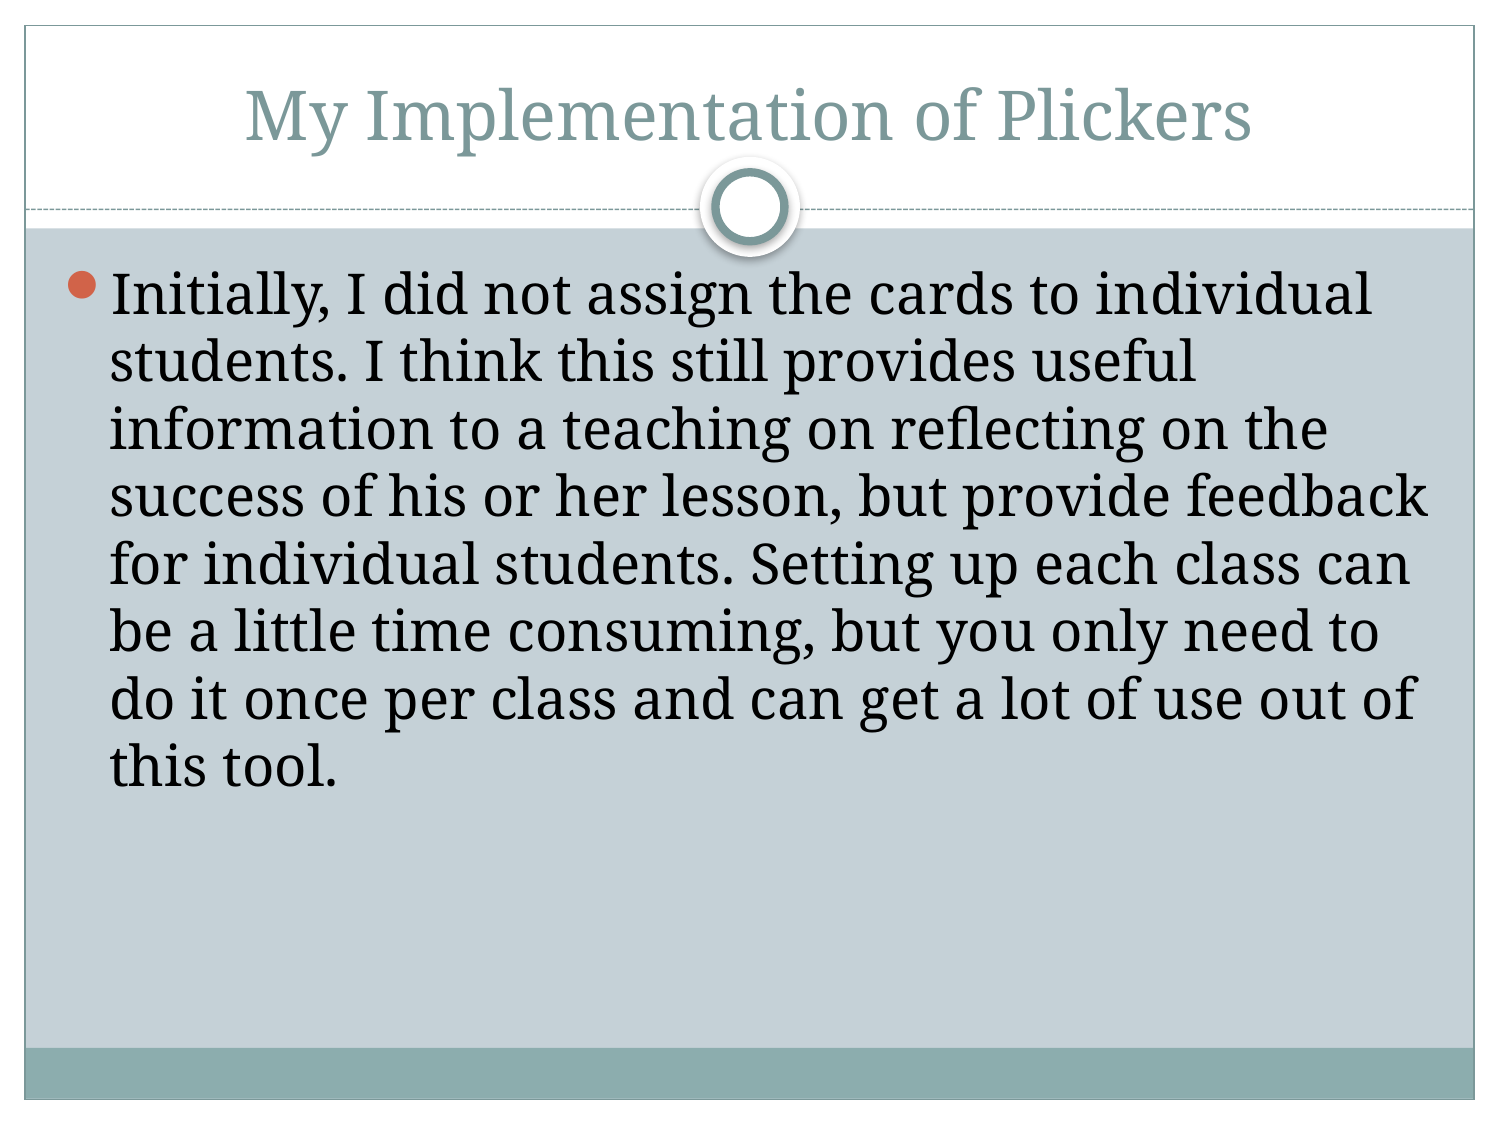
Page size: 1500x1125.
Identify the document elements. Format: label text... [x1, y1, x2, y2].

title My Implementation of Plickers [49, 37, 1450, 162]
list Initially, I did not assign the cards to individual students. I think this still provides useful information to a teaching on reflecting on the success of his or her lesson, but provide feedback for individual students. Setting up each class can be a little time consuming, but you only need to do it once per class and can get a lot of use out of this tool. [49, 250, 1445, 1001]
